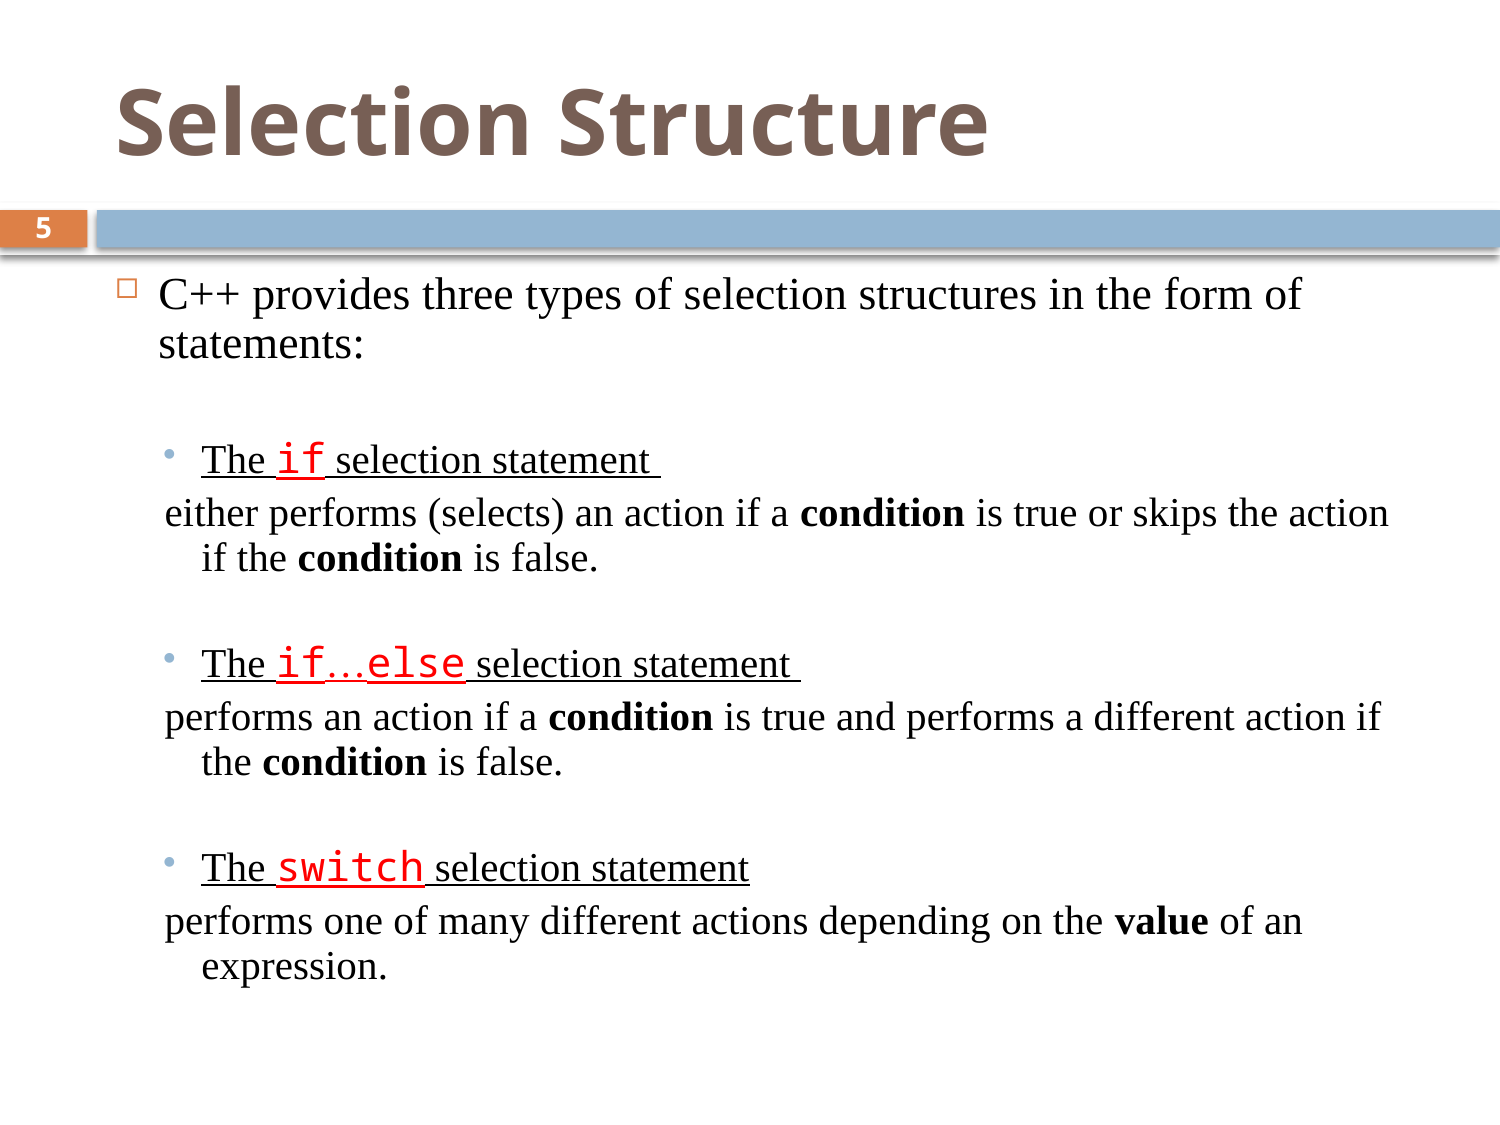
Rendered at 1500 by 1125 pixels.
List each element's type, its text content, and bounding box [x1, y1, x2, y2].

title Selection Structure [100, 37, 1438, 200]
slide_number 5 [0, 208, 88, 249]
list C++ provides three types of selection structures in the form of statements: The if selection statement either performs (selects) an action if a condition is true or skips the action if the condition is false. The if…else selection statement performs an action if a condition is true and performs a different action if the condition is false. The switch selection statement performs one of many different actions depending on the value of an expression. [100, 262, 1438, 1000]
